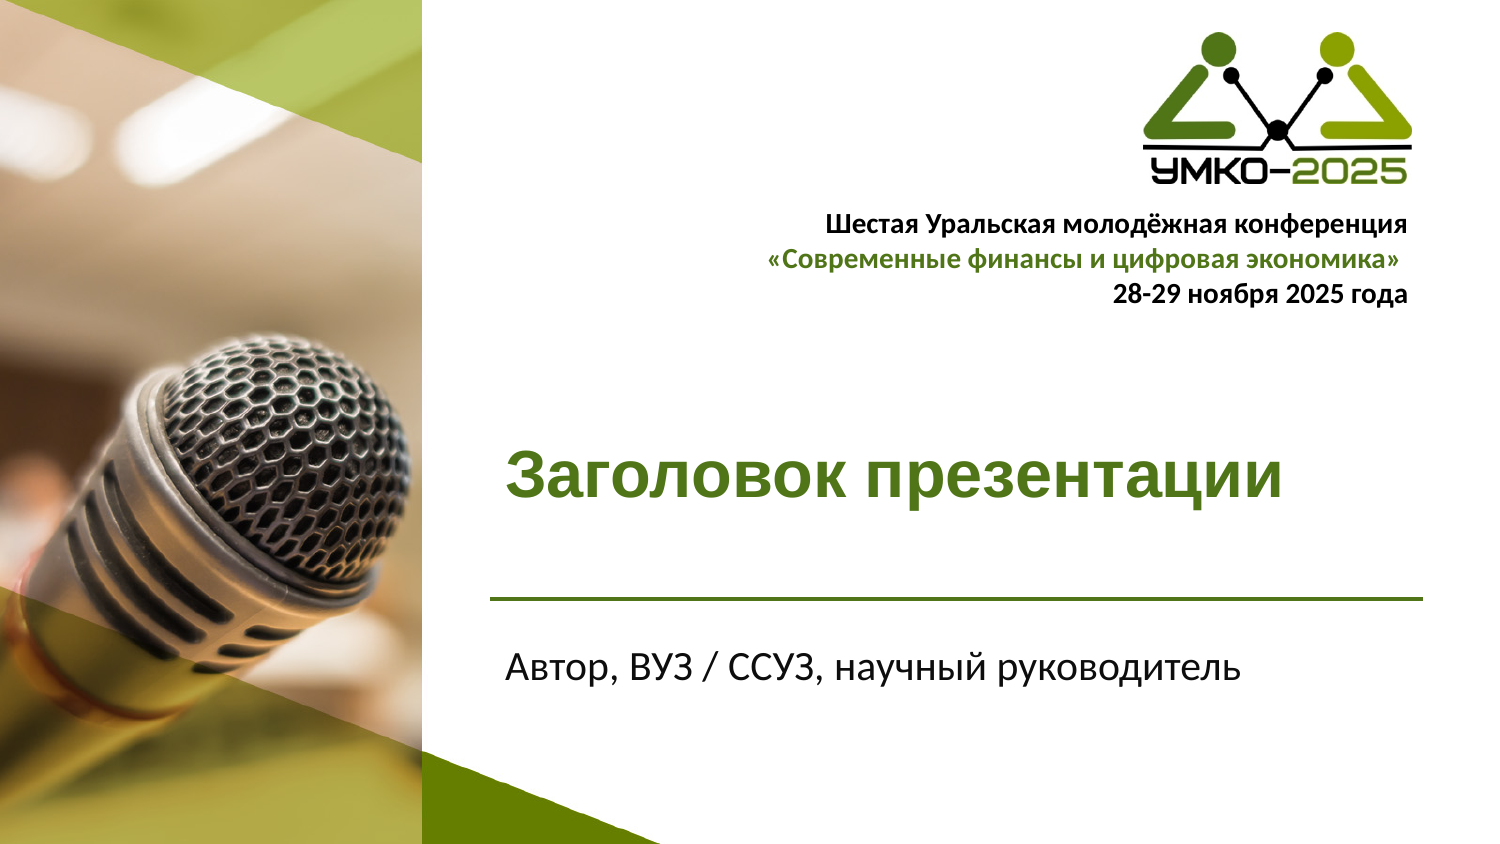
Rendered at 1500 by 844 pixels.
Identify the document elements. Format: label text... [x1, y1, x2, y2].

text_box Шестая Уральская молодёжная конференция «Современные финансы и цифровая экономика» 28-29 ноября 2025 года [679, 197, 1424, 317]
subtitle Автор, ВУЗ / ССУЗ, научный руководитель [490, 631, 1424, 777]
picture [0, 0, 1500, 844]
title Заголовок презентации [490, 374, 1424, 568]
